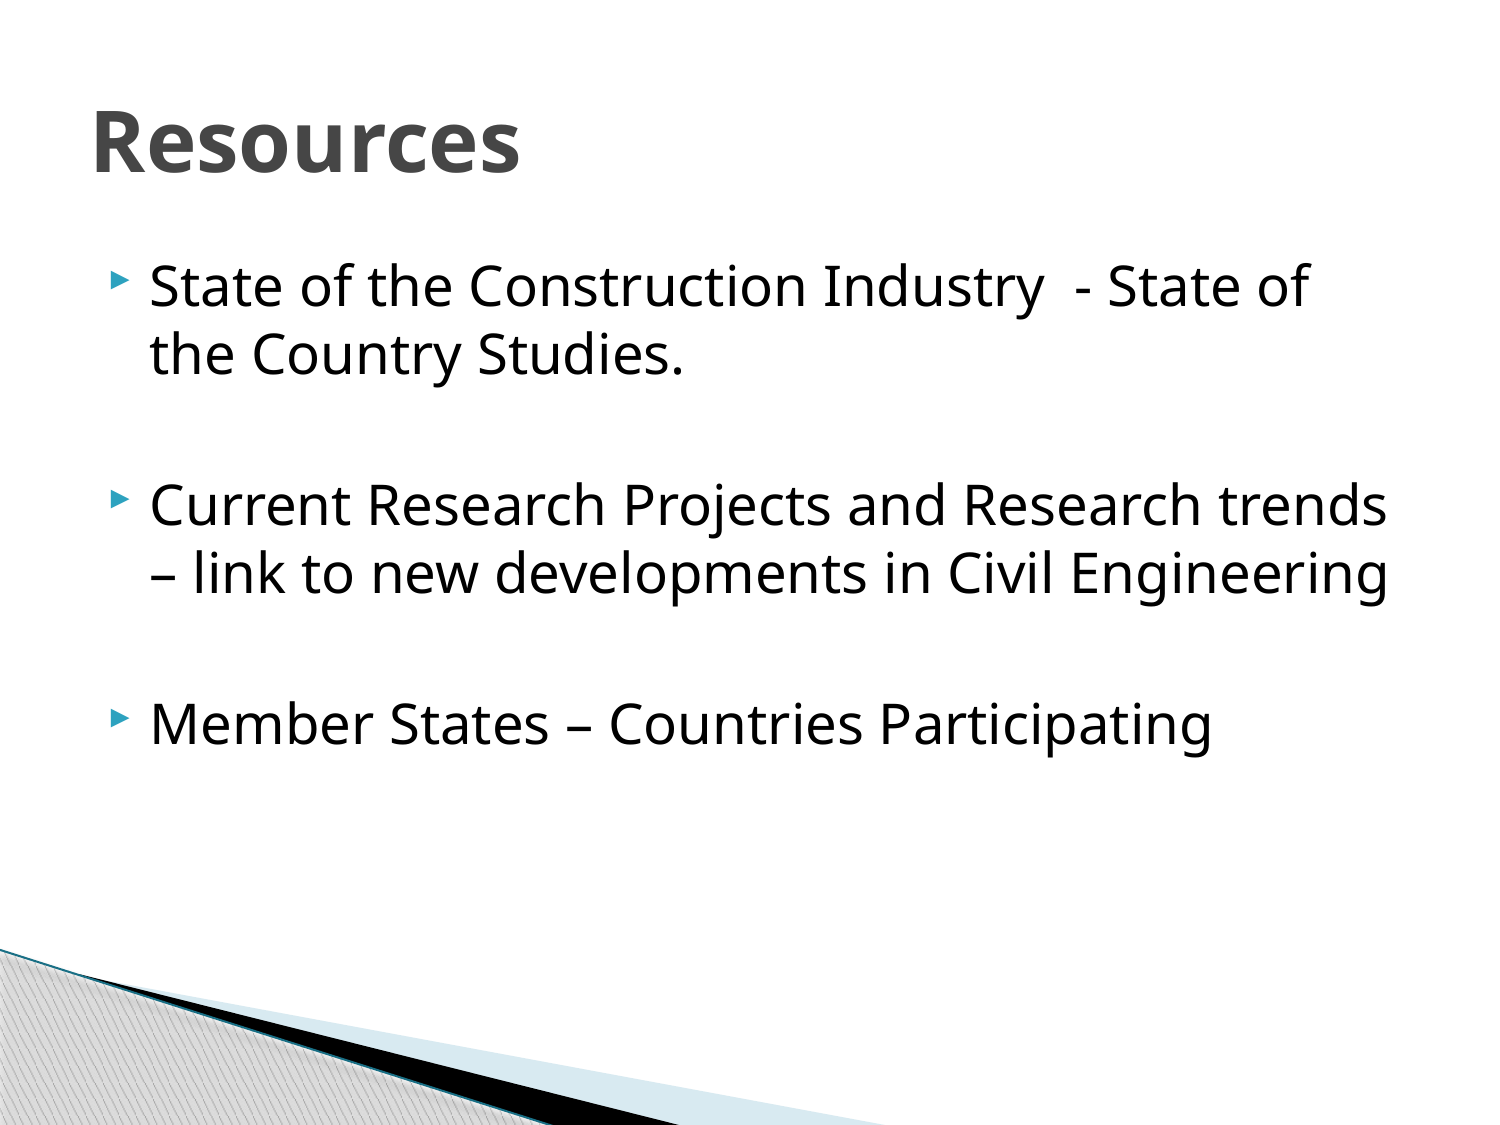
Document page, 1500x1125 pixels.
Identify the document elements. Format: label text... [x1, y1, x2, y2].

list State of the Construction Industry - State of the Country Studies. Current Research Projects and Research trends – link to new developments in Civil Engineering Member States – Countries Participating [75, 243, 1425, 986]
title Resources [75, 45, 1425, 233]
